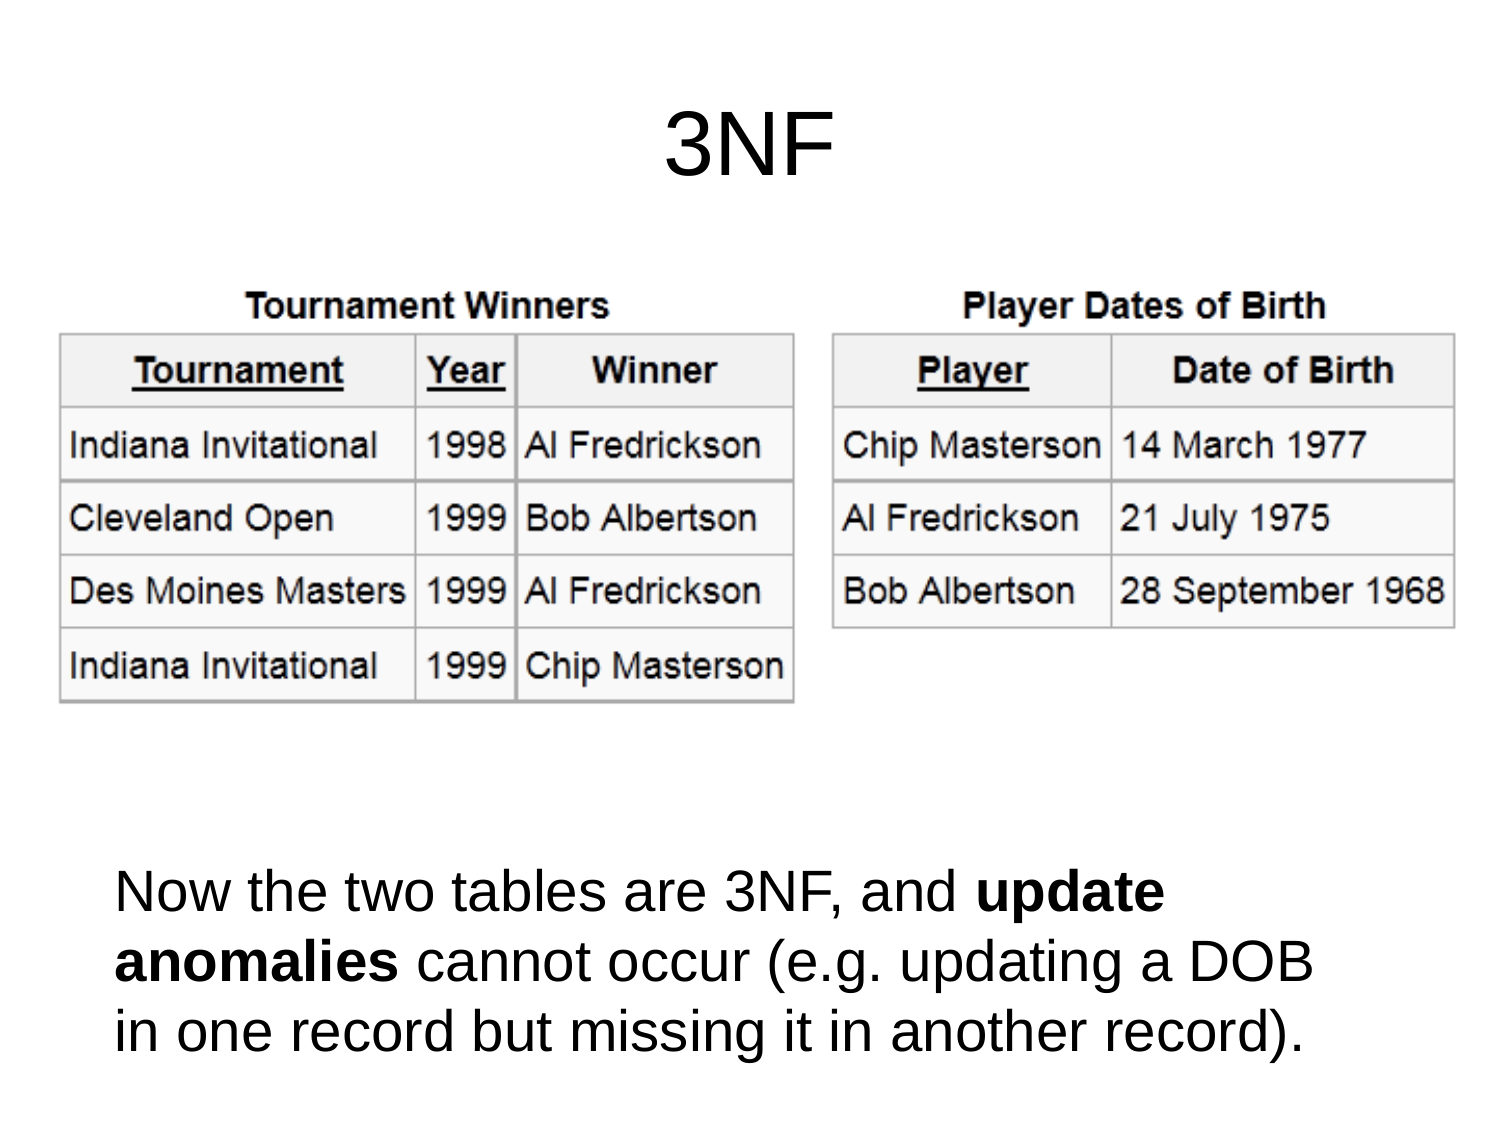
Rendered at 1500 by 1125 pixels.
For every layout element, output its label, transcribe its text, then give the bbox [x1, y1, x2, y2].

text_box Now the two tables are 3NF, and update anomalies cannot occur (e.g. updating a DOB in one record but missing it in another record). [100, 846, 1388, 1071]
picture [42, 266, 1488, 727]
title 3NF [74, 44, 1426, 233]
